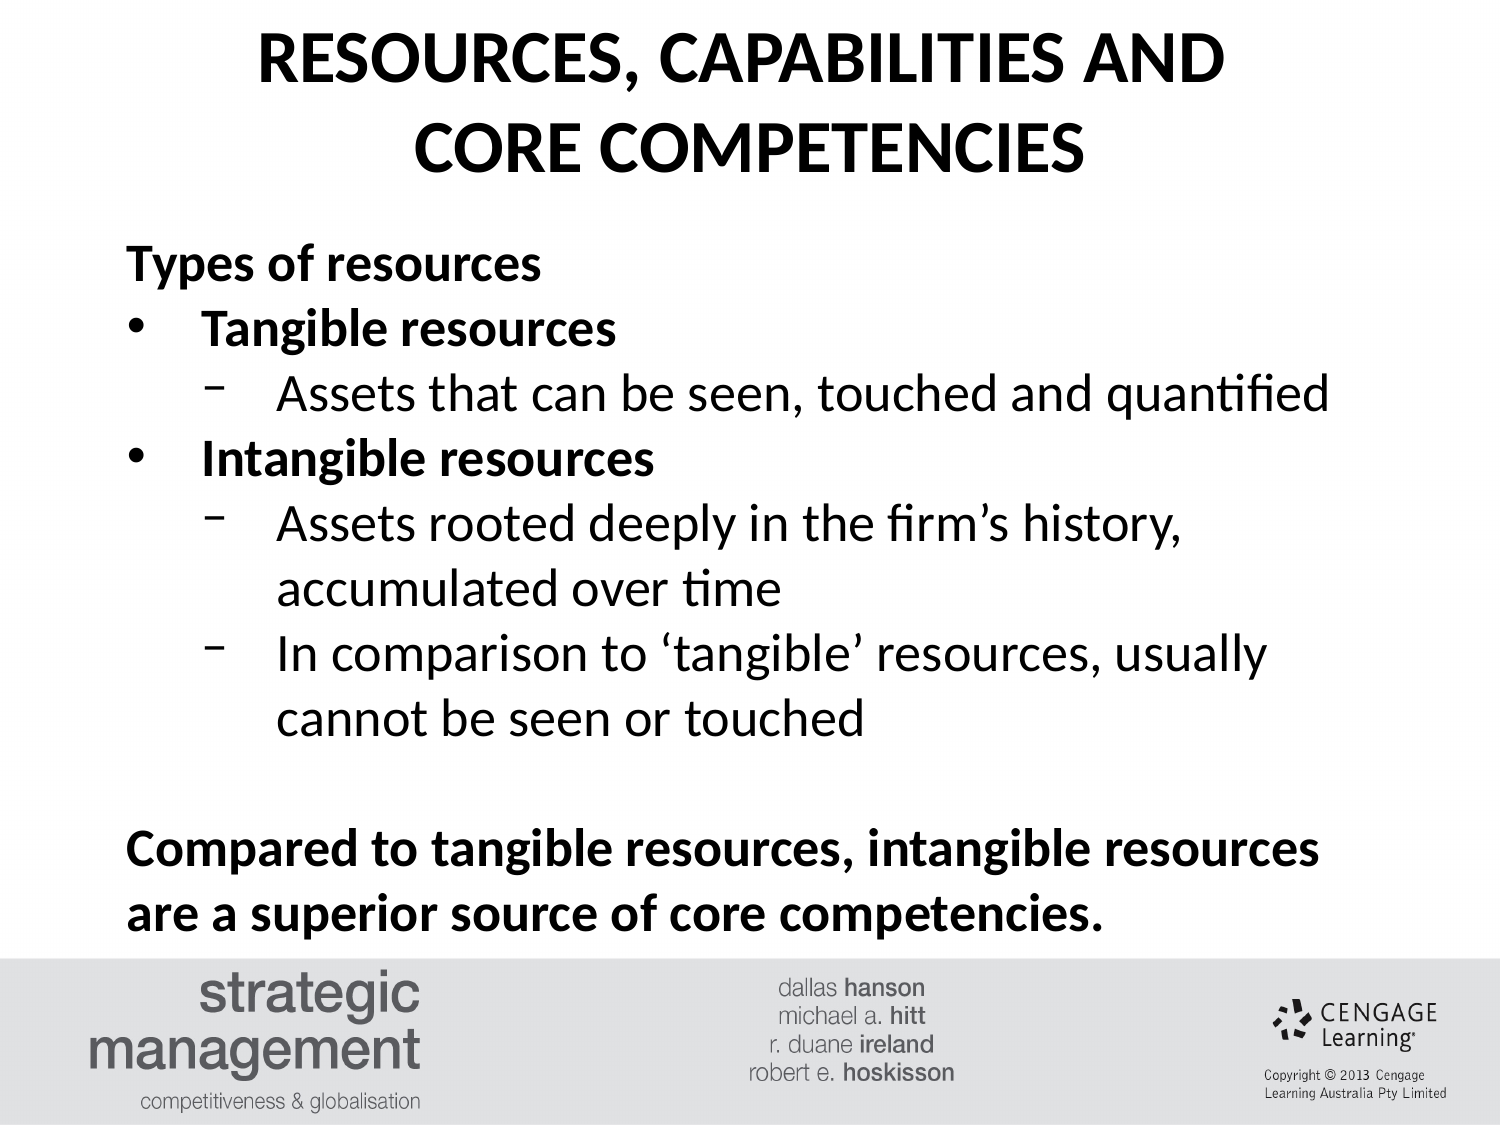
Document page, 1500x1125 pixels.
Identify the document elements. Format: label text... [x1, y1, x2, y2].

picture [0, 195, 1500, 1125]
text_box Types of resources Tangible resources Assets that can be seen, touched and quantified Intangible resources Assets rooted deeply in the firm’s history, accumulated over time In comparison to ‘tangible’ resources, usually cannot be seen or touched Compared to tangible resources, intangible resources are a superior source of core competencies. [112, 219, 1388, 953]
text_box RESOURCES, CAPABILITIES AND CORE COMPETENCIES [0, 0, 1500, 195]
